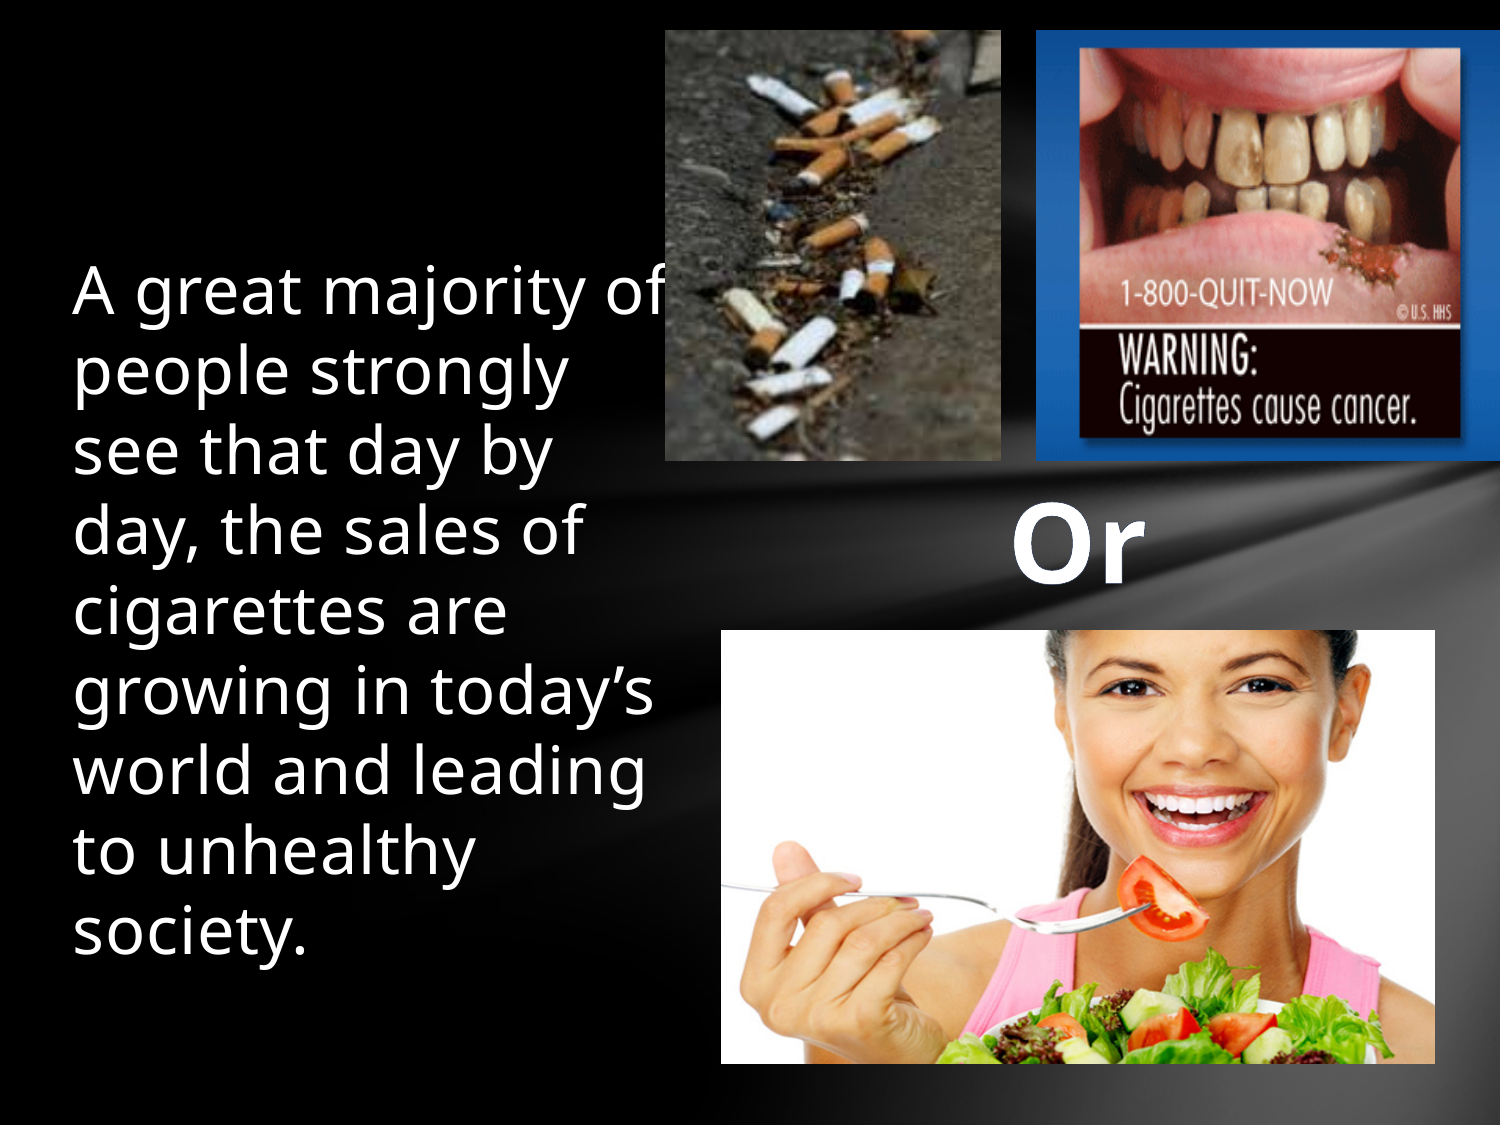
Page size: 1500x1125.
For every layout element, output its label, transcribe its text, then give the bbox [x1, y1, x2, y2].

picture [720, 630, 1435, 1064]
picture [1035, 30, 1500, 461]
list A great majority of people strongly see that day by day, the sales of cigarettes are growing in today’s world and leading to unhealthy society. [57, 239, 691, 1024]
text_box Or [992, 463, 1163, 630]
picture [665, 30, 1002, 461]
